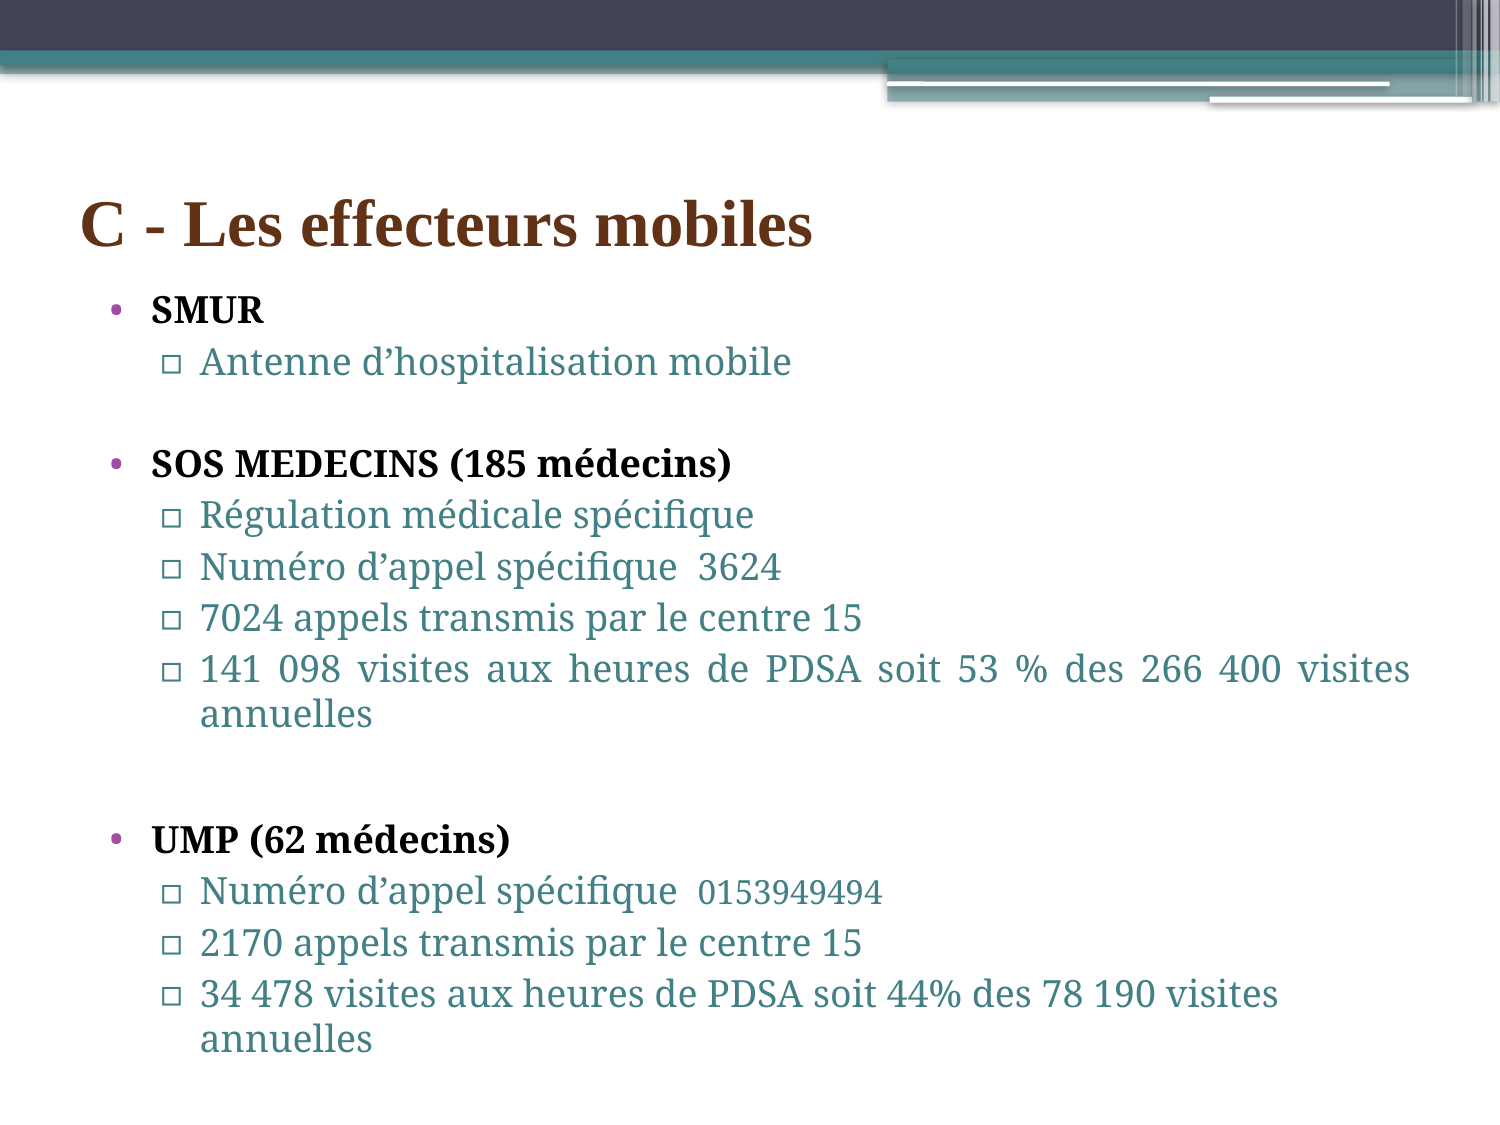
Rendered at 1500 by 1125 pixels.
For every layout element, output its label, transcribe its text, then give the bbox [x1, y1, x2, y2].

list SMUR Antenne d’hospitalisation mobile SOS MEDECINS (185 médecins) Régulation médicale spécifique Numéro d’appel spécifique 3624 7024 appels transmis par le centre 15 141 098 visites aux heures de PDSA soit 53 % des 266 400 visites annuelles UMP (62 médecins) Numéro d’appel spécifique 0153949494 2170 appels transmis par le centre 15 34 478 visites aux heures de PDSA soit 44% des 78 190 visites annuelles GMP [76, 278, 1427, 1022]
title C - Les effecteurs mobiles [64, 137, 1415, 268]
